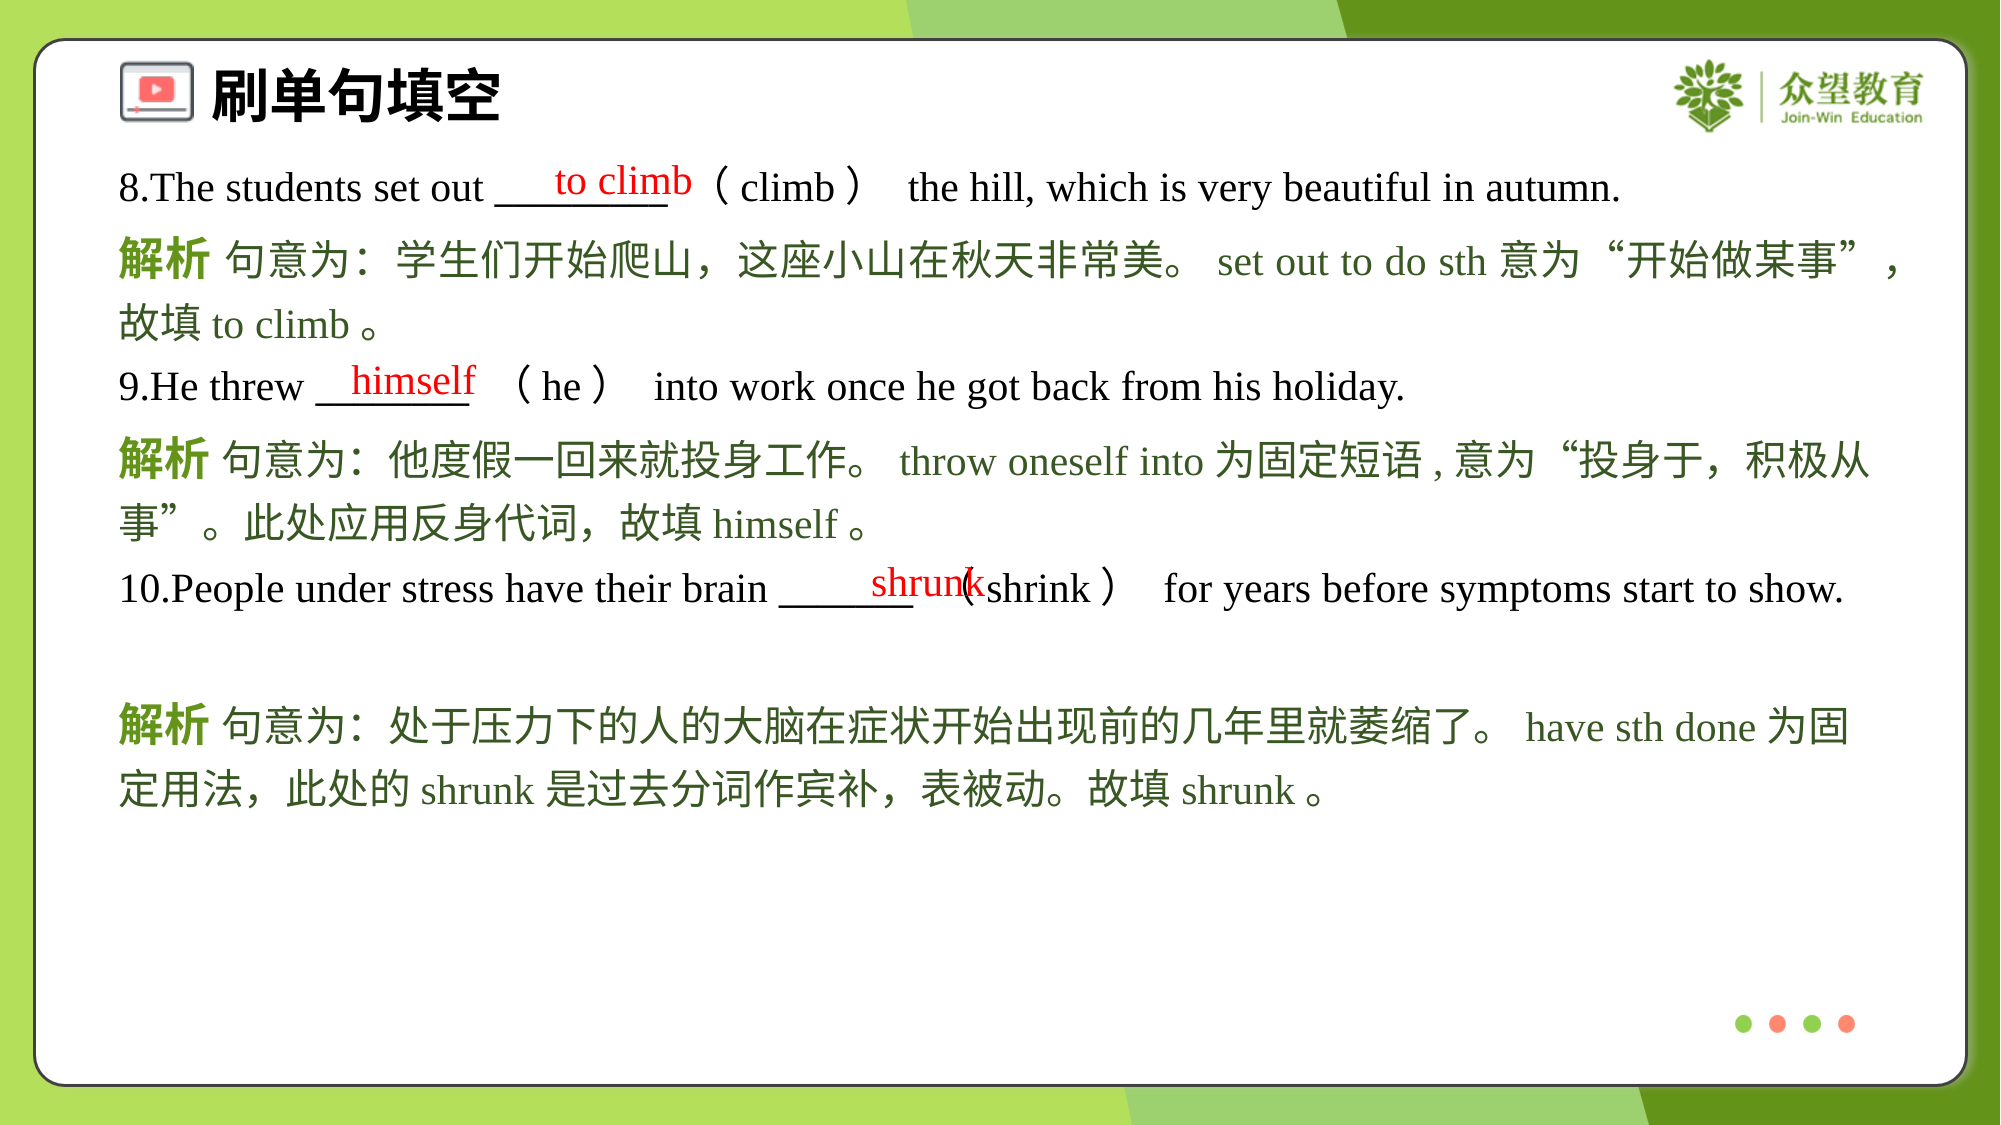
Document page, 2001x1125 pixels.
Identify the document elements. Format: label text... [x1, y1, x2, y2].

text_box 8.The students set out _________ （climb） the hill, which is very beautiful in autumn. [118, 146, 1883, 204]
text_box 9.He threw ________ （he） into work once he got back from his holiday. [118, 346, 1883, 404]
picture [0, 0, 2000, 1125]
text_box shrunk [867, 542, 990, 600]
text_box 10.People under stress have their brain _______ （shrink） for years before symptoms start to show. [118, 548, 1883, 669]
text_box 解析 句意为：他度假一回来就投身工作。throw oneself into为固定短语,意为“投身于，积极从事”。此处应用反身代词，故填himself。 [118, 415, 1883, 543]
text_box himself [346, 339, 481, 398]
text_box 解析 句意为：处于压力下的人的大脑在症状开始出现前的几年里就萎缩了。have sth done为固定用法，此处的shrunk是过去分词作宾补，表被动。故填shrunk。 [118, 681, 1883, 809]
text_box to climb [545, 140, 703, 198]
text_box 解析 句意为：学生们开始爬山，这座小山在秋天非常美。set out to do sth意为“开始做某事”，故填to climb。 [118, 215, 1883, 342]
